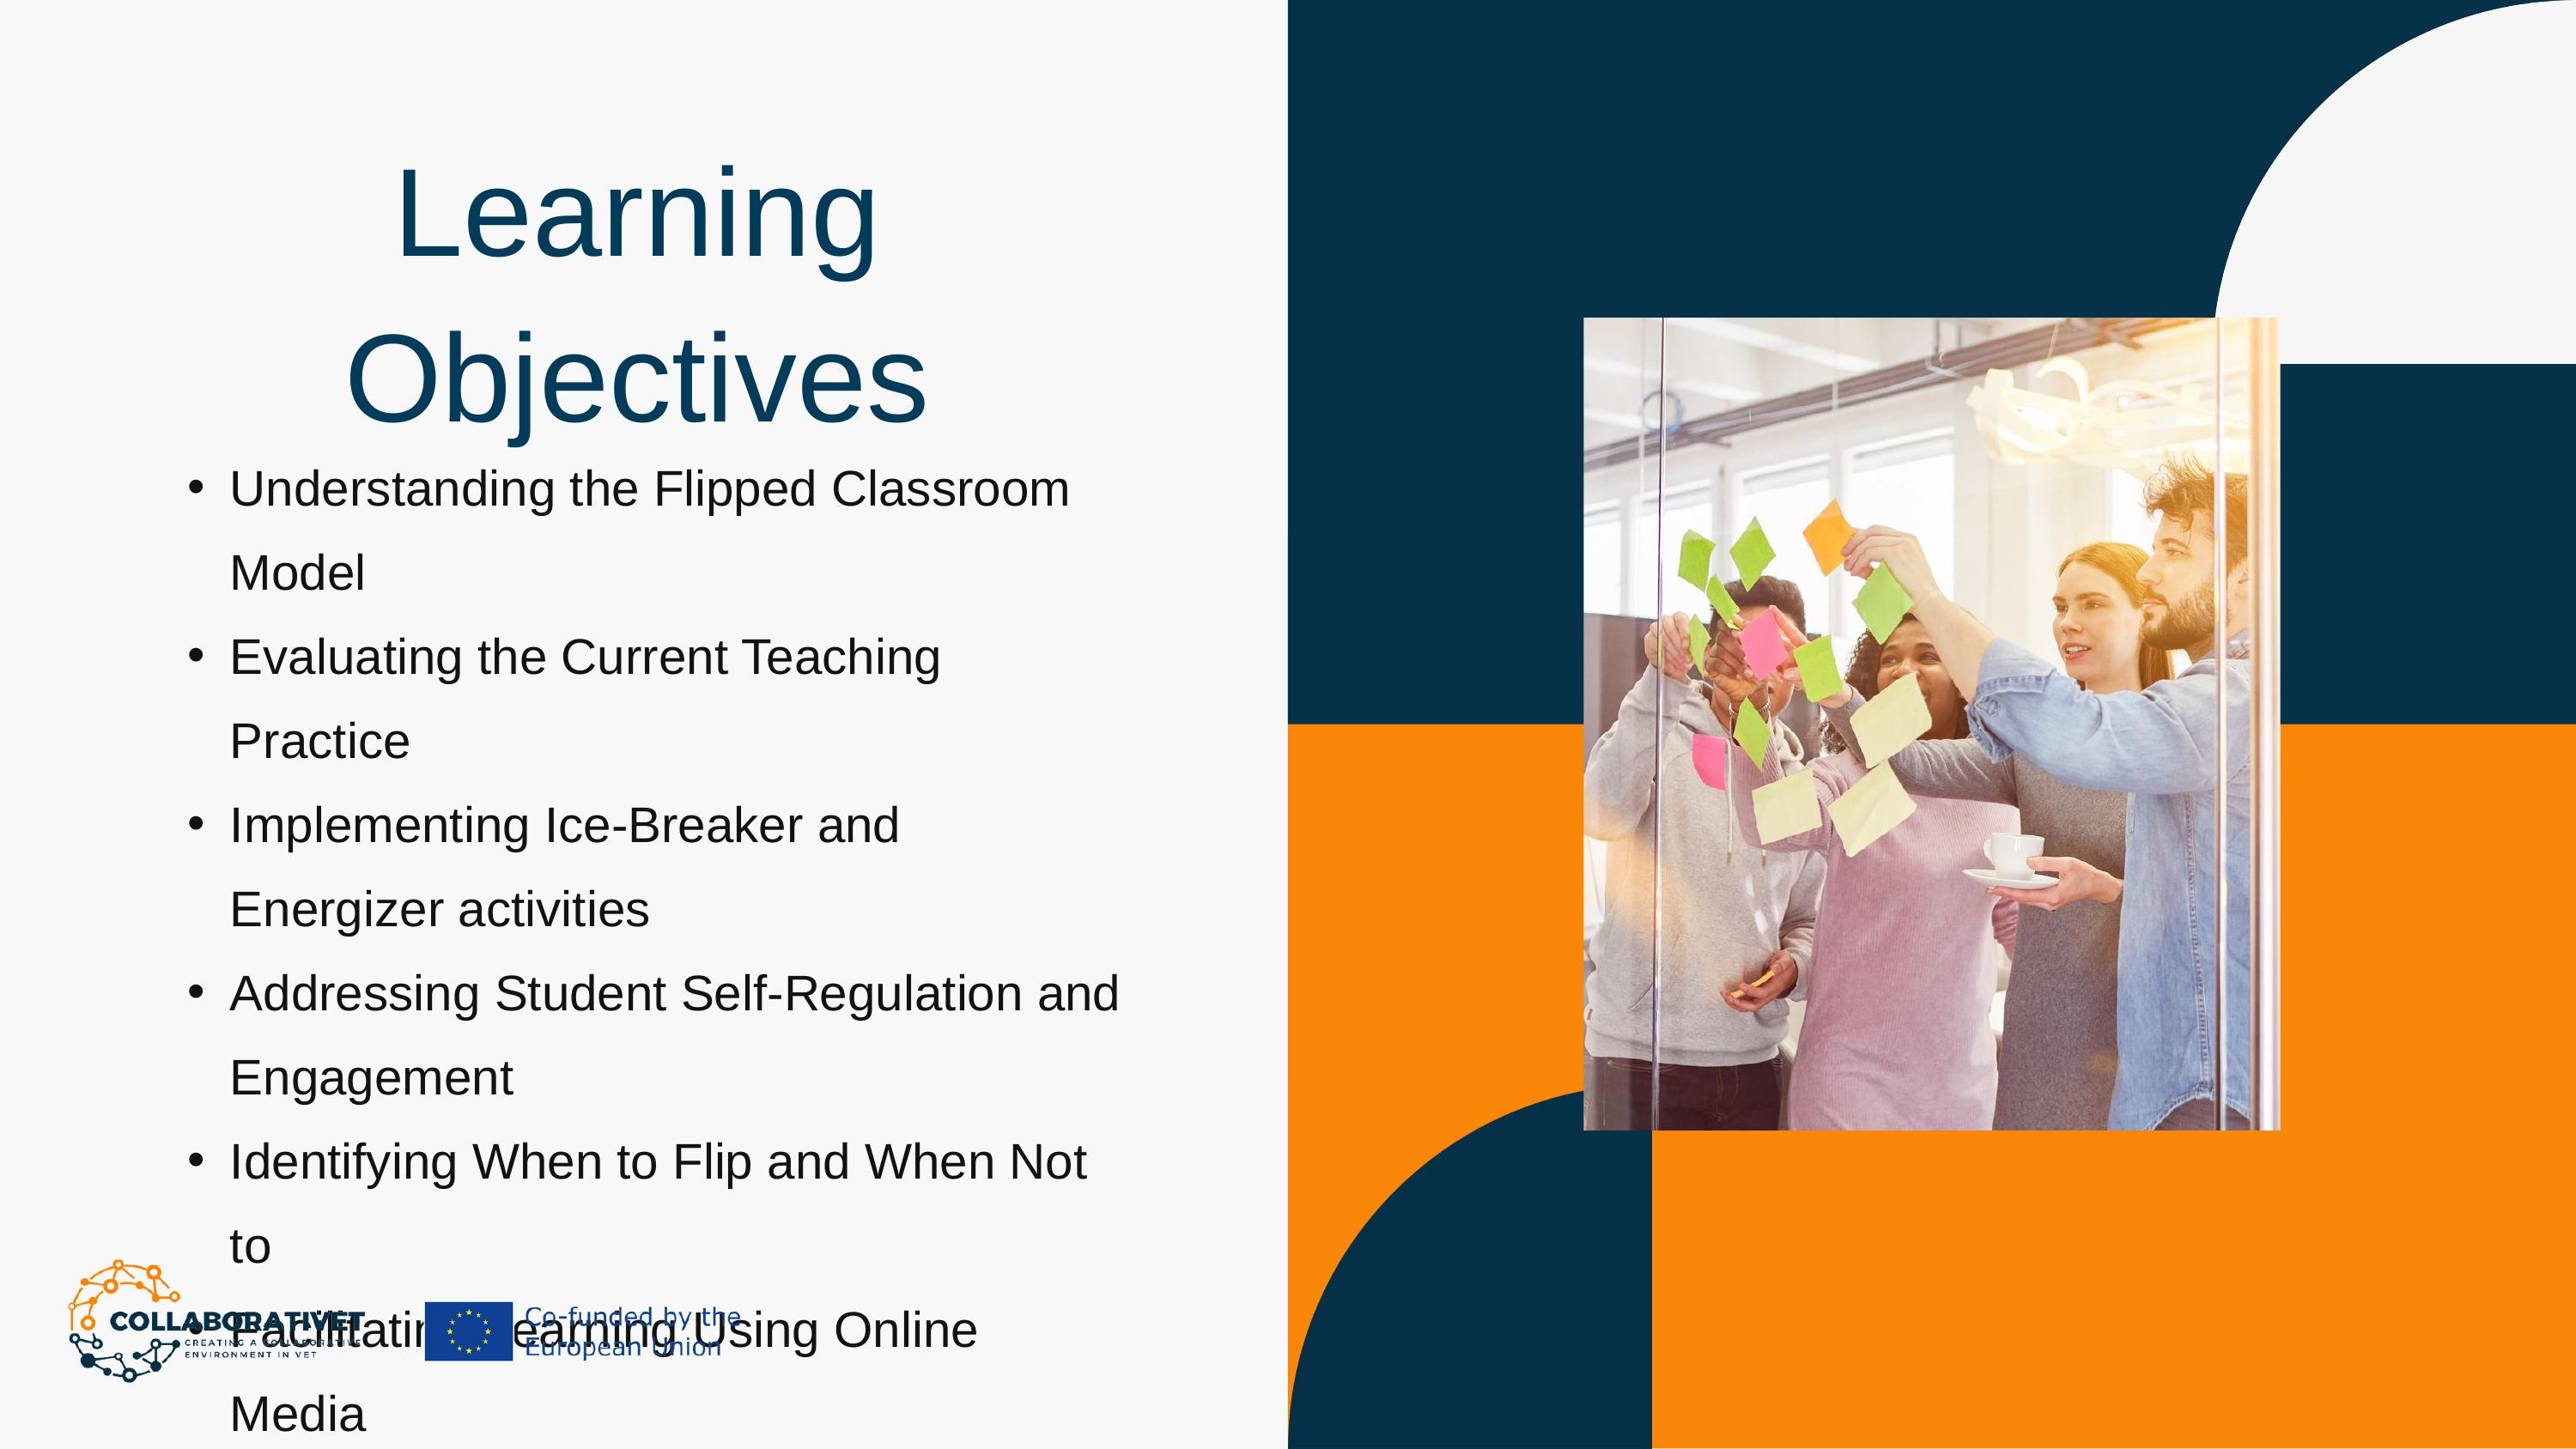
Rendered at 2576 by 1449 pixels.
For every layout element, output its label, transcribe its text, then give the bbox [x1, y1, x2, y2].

text_box [54, 1167, 383, 1449]
text_box [1287, 724, 1583, 1449]
text_box [1288, 1084, 1652, 1449]
text_box [1287, 0, 2212, 724]
text_box [2212, 0, 2576, 364]
text_box [404, 1282, 770, 1381]
text_box [2281, 364, 2576, 724]
text_box [1652, 724, 2576, 1449]
text_box Learning Objectives [144, 116, 1130, 432]
text_box [1583, 318, 2281, 1131]
text_box Understanding the Flipped Classroom Model Evaluating the Current Teaching Practice Implementing Ice-Breaker and Energizer activities Addressing Student Self-Regulation and Engagement Identifying When to Flip and When Not to Facilitating Learning Using Online Media [144, 432, 1130, 1441]
